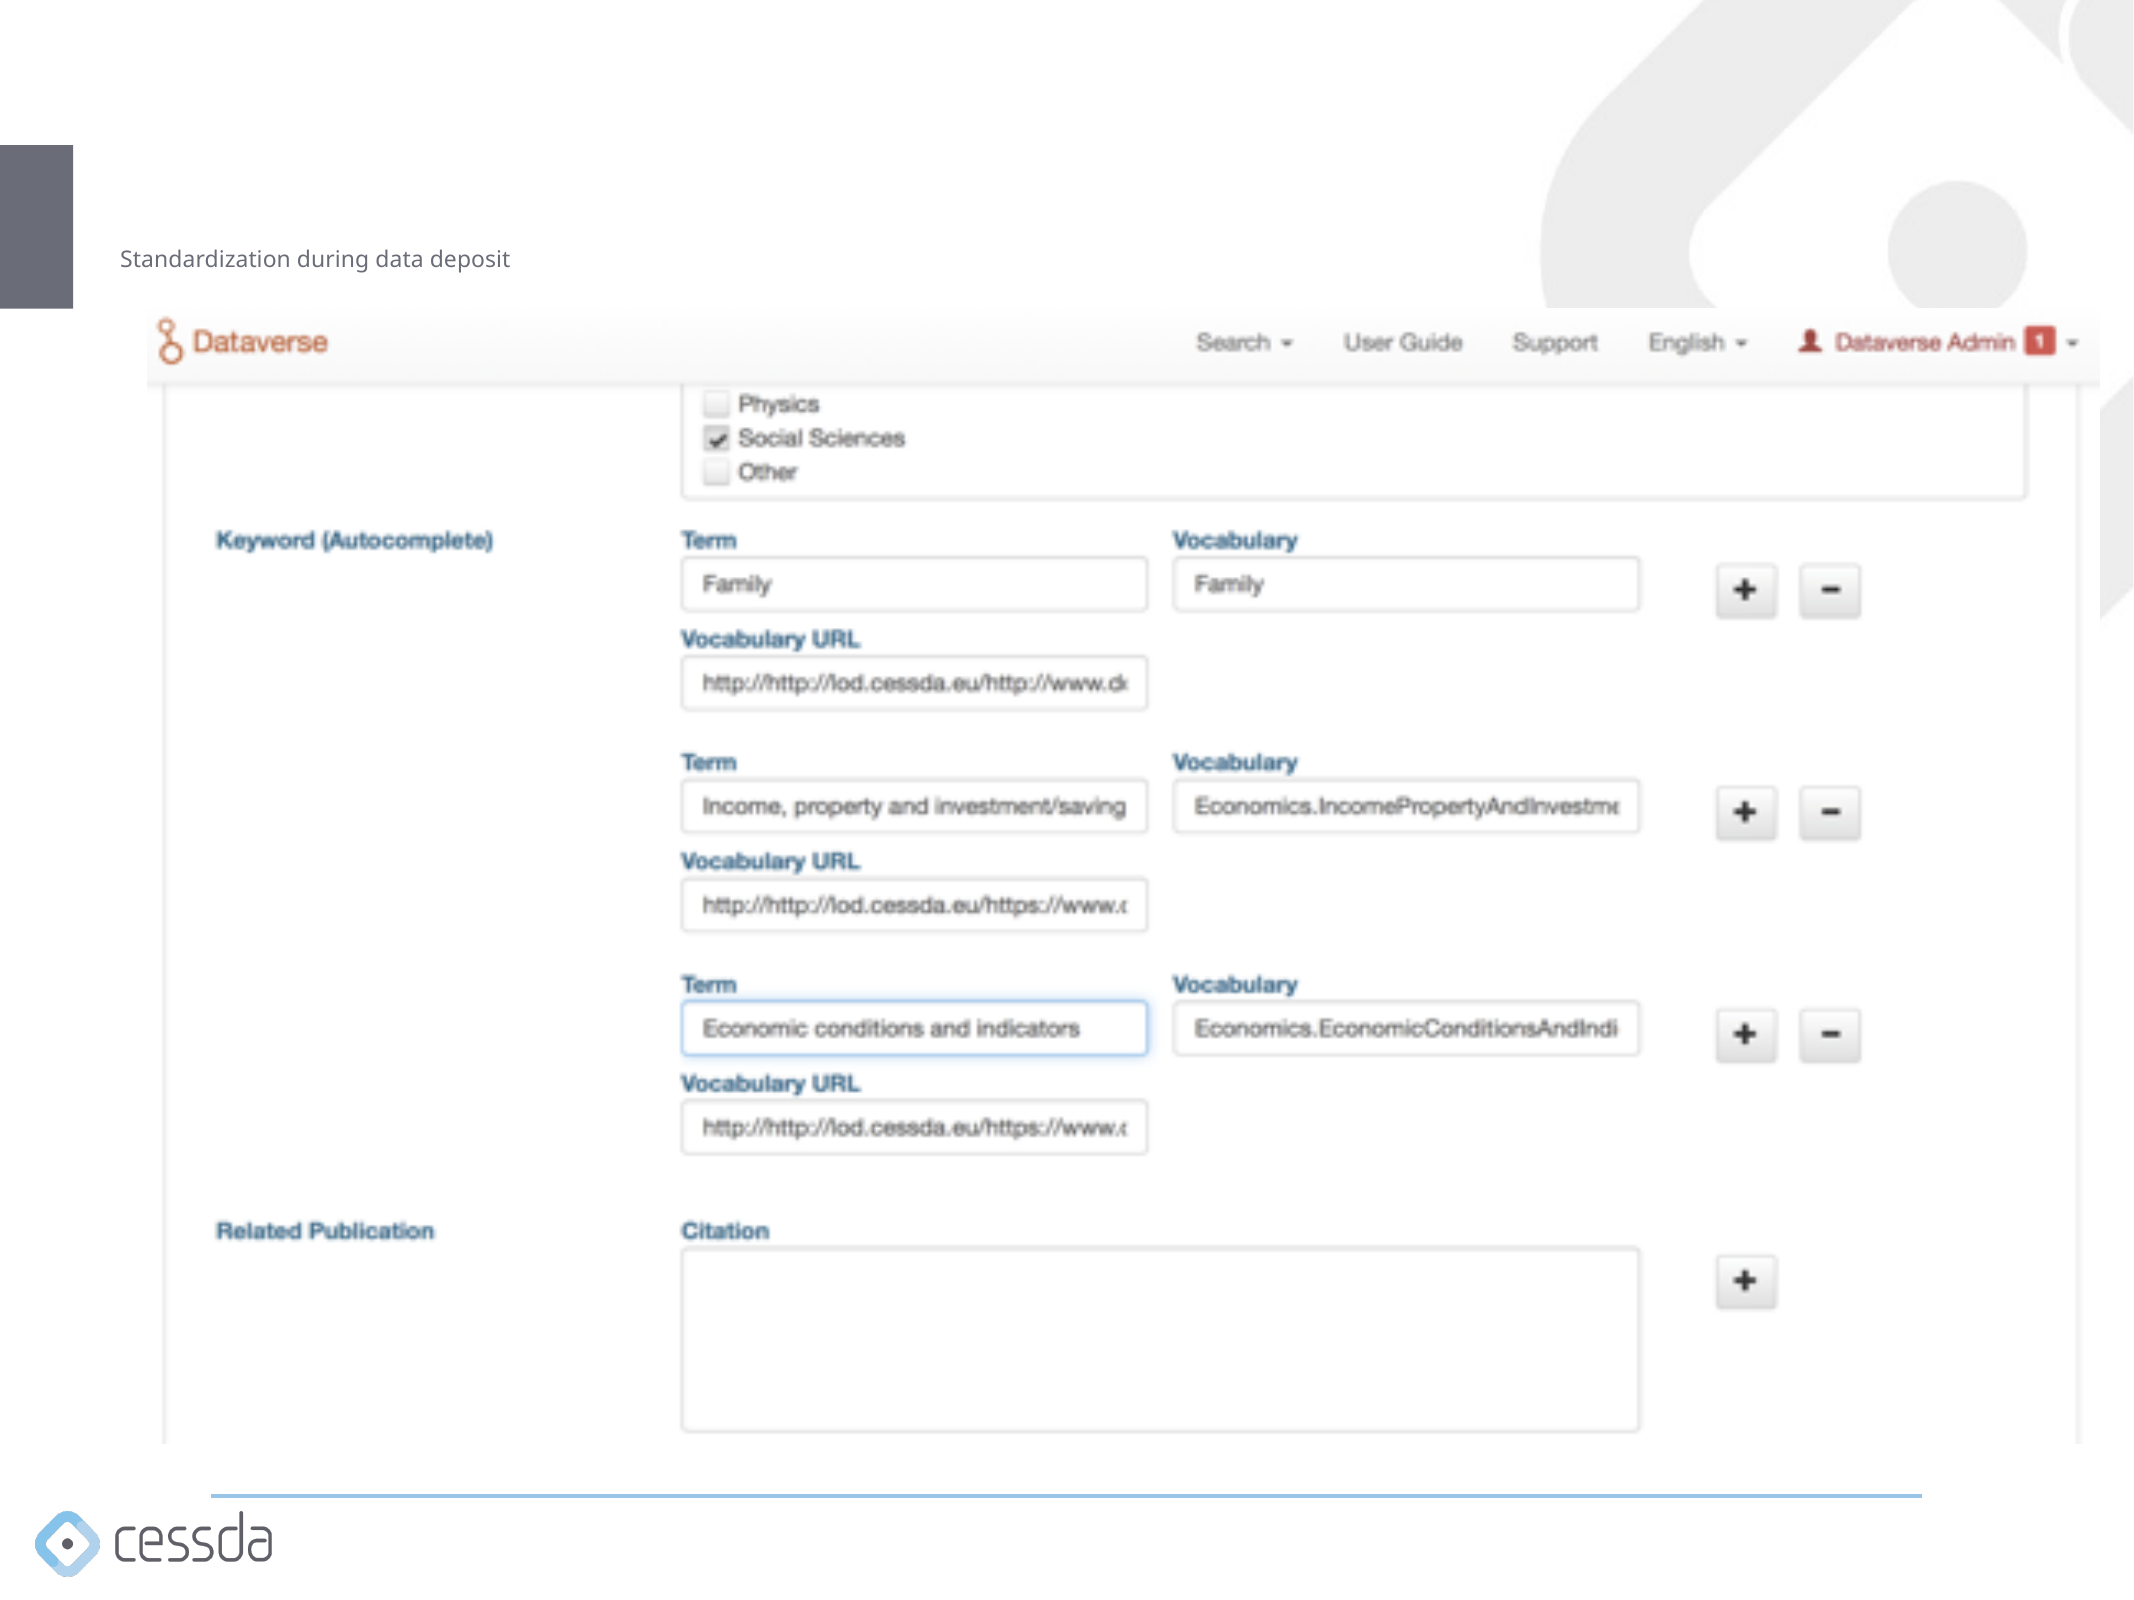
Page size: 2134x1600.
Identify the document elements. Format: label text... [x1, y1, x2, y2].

picture [0, 0, 2134, 1600]
title Standardization during data deposit [111, 234, 1923, 310]
